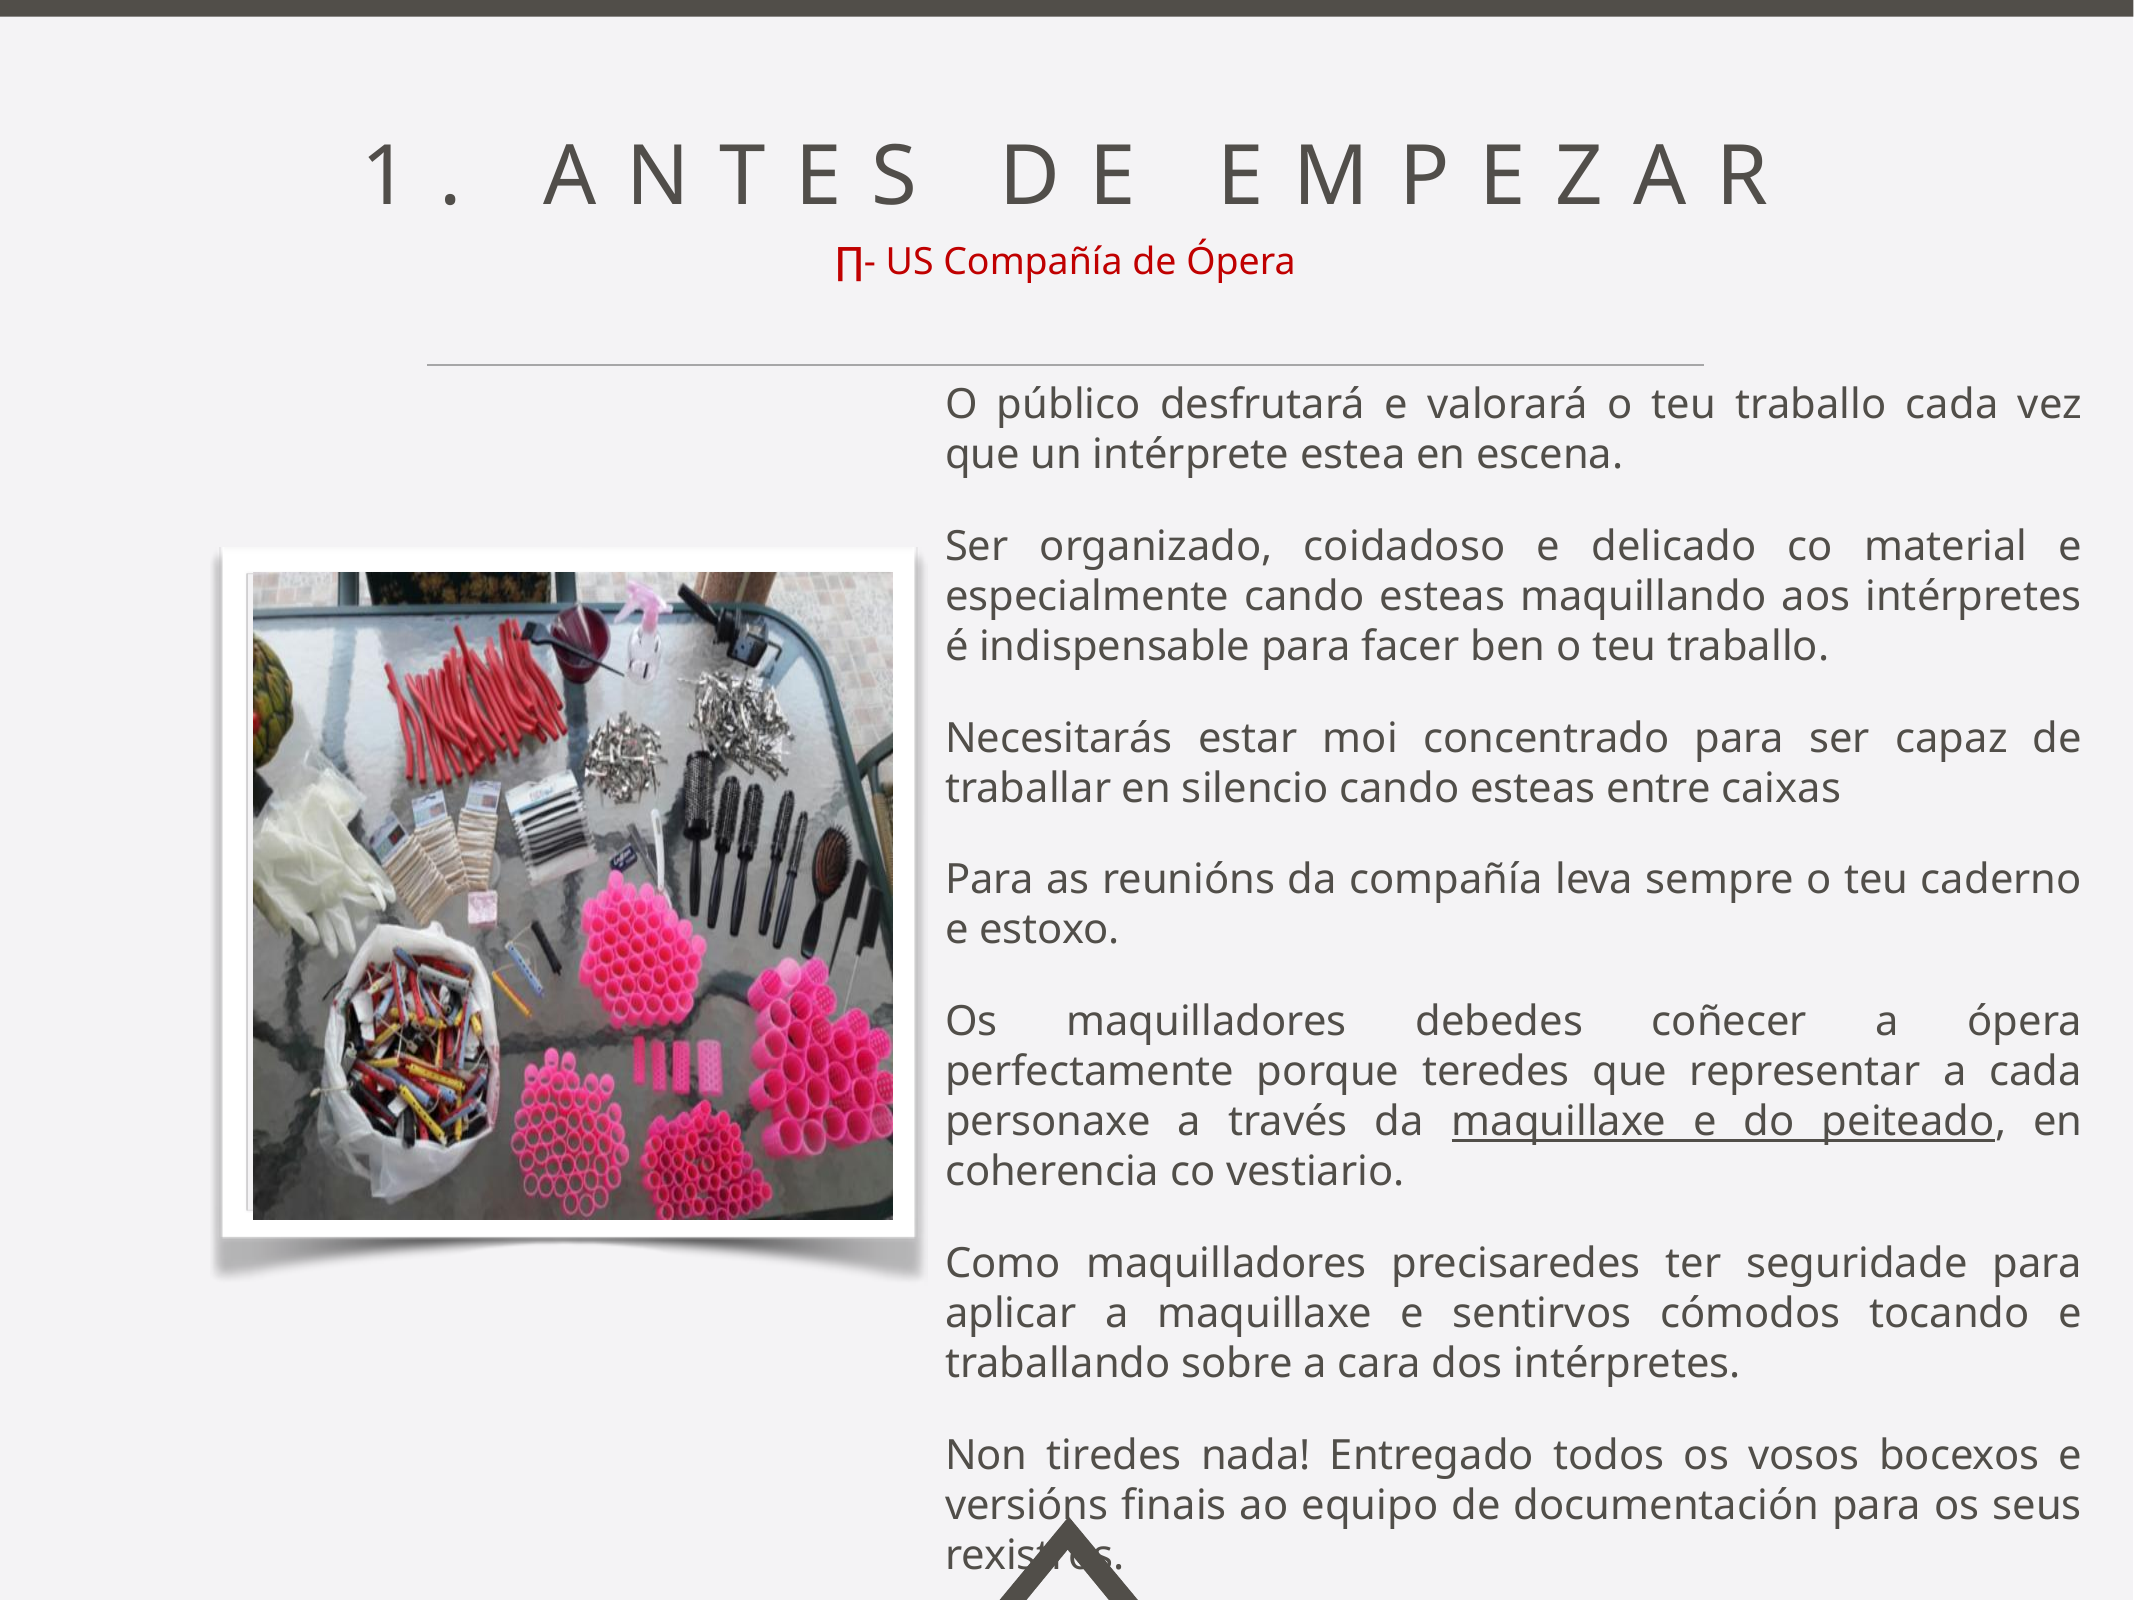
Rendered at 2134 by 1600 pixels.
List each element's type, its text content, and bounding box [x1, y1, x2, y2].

list ∏- US Compañía de Ópera [425, 236, 1706, 304]
picture [210, 547, 928, 1286]
list O público desfrutará e valorará o teu traballo cada vez que un intérprete estea en escena. Ser organizado, coidadoso e delicado co material e especialmente cando esteas maquillando aos intérpretes é indispensable para facer ben o teu traballo. Necesitarás estar moi concentrado para ser capaz de traballar en silencio cando esteas entre caixas Para as reunións da compañía leva sempre o teu caderno e estoxo. Os maquilladores debedes coñecer a ópera perfectamente porque teredes que representar a cada personaxe a través da maquillaxe e do peiteado, en coherencia co vestiario. Como maquilladores precisaredes ter seguridade para aplicar a maquillaxe e sentirvos cómodos tocando e traballando sobre a cara dos intérpretes. Non tiredes nada! Entregado todos os vosos bocexos e versións finais ao equipo de documentación para os seus rexistros. [944, 376, 2083, 1533]
title 1. Antes de empezar [211, 79, 1920, 222]
